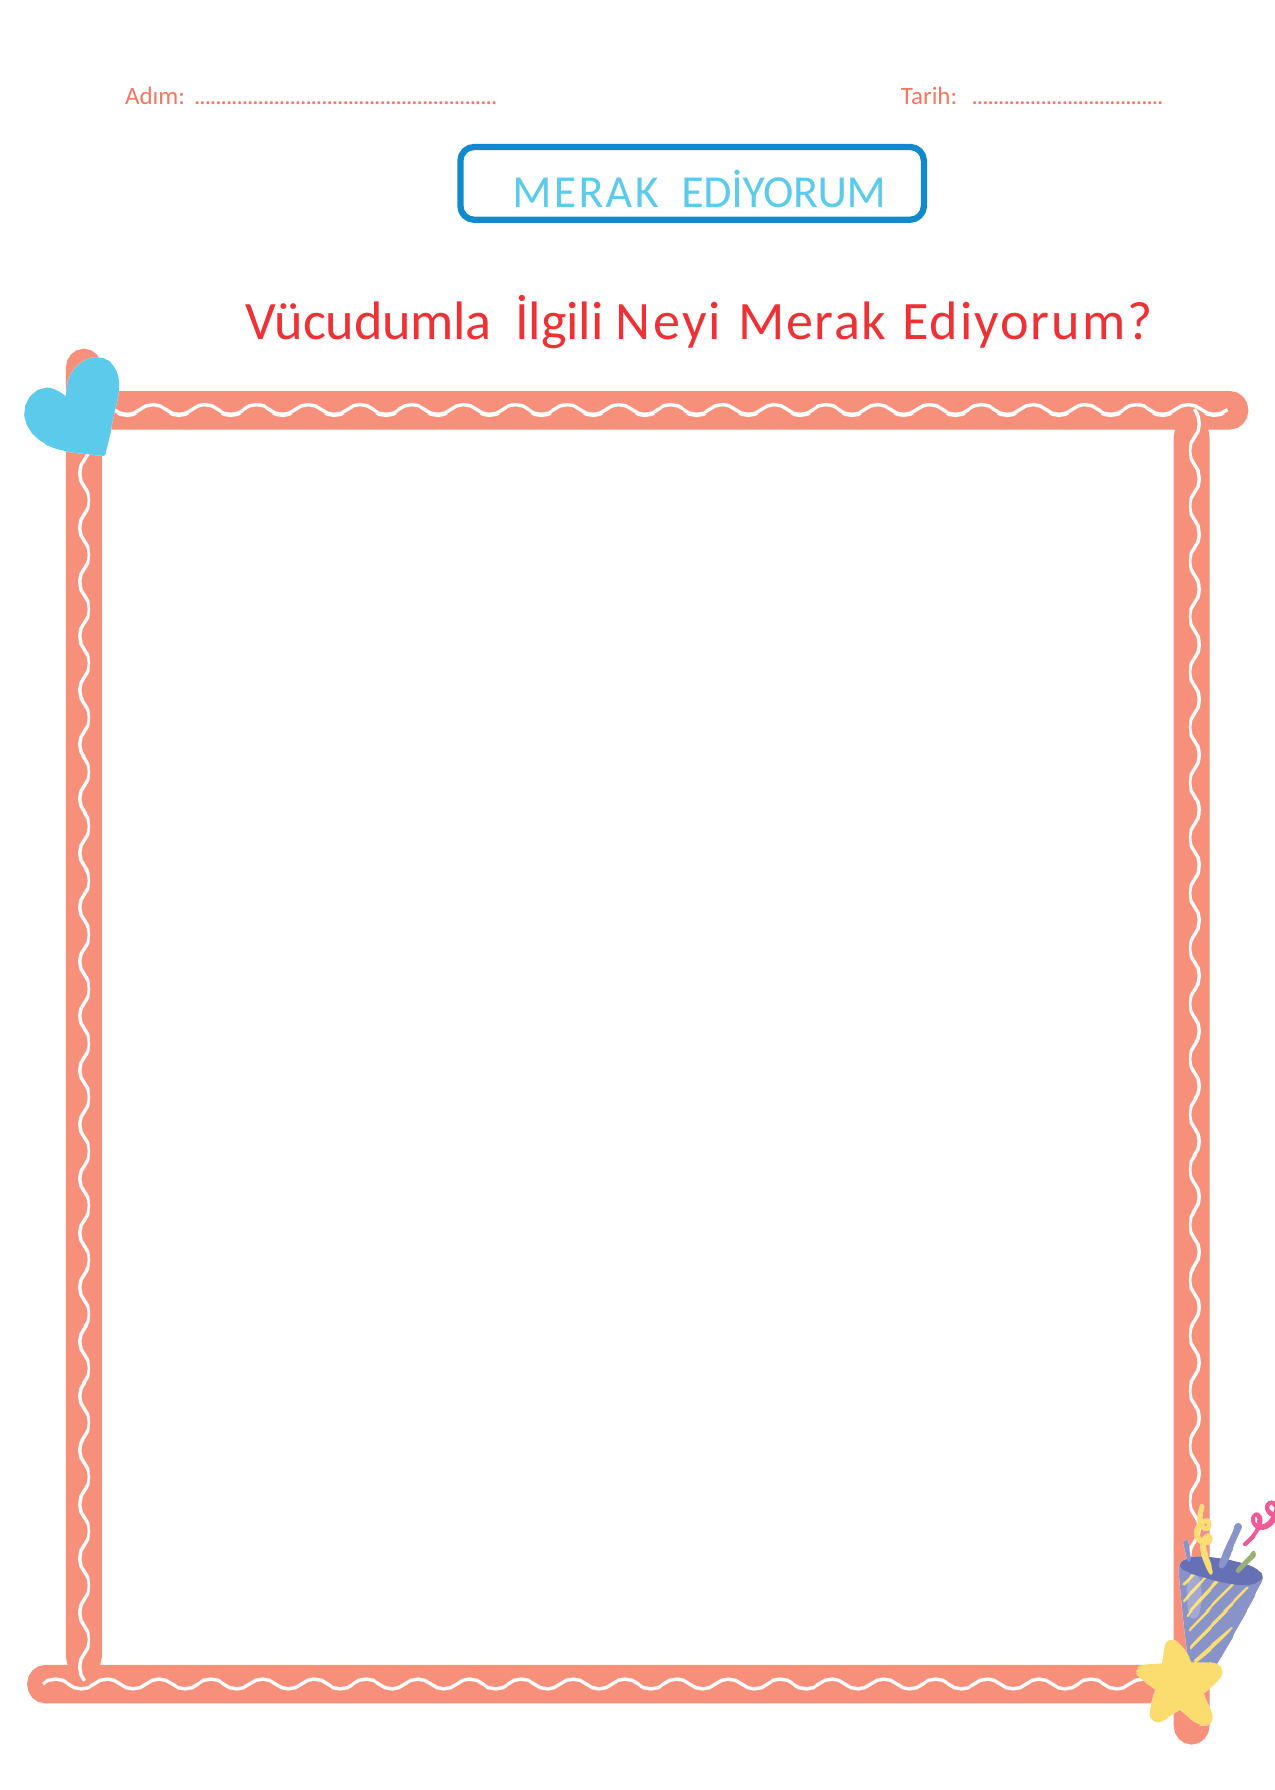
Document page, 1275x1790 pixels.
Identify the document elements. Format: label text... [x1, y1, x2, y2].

text_box Tarih: .................................... [898, 77, 1171, 110]
text_box MERAK EDİYORUM Vücudumla İlgili Neyi Merak Ediyorum? [143, 159, 1257, 347]
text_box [24, 348, 1275, 1745]
text_box Adım: ......................................................... [122, 77, 505, 110]
text_box [460, 146, 924, 159]
